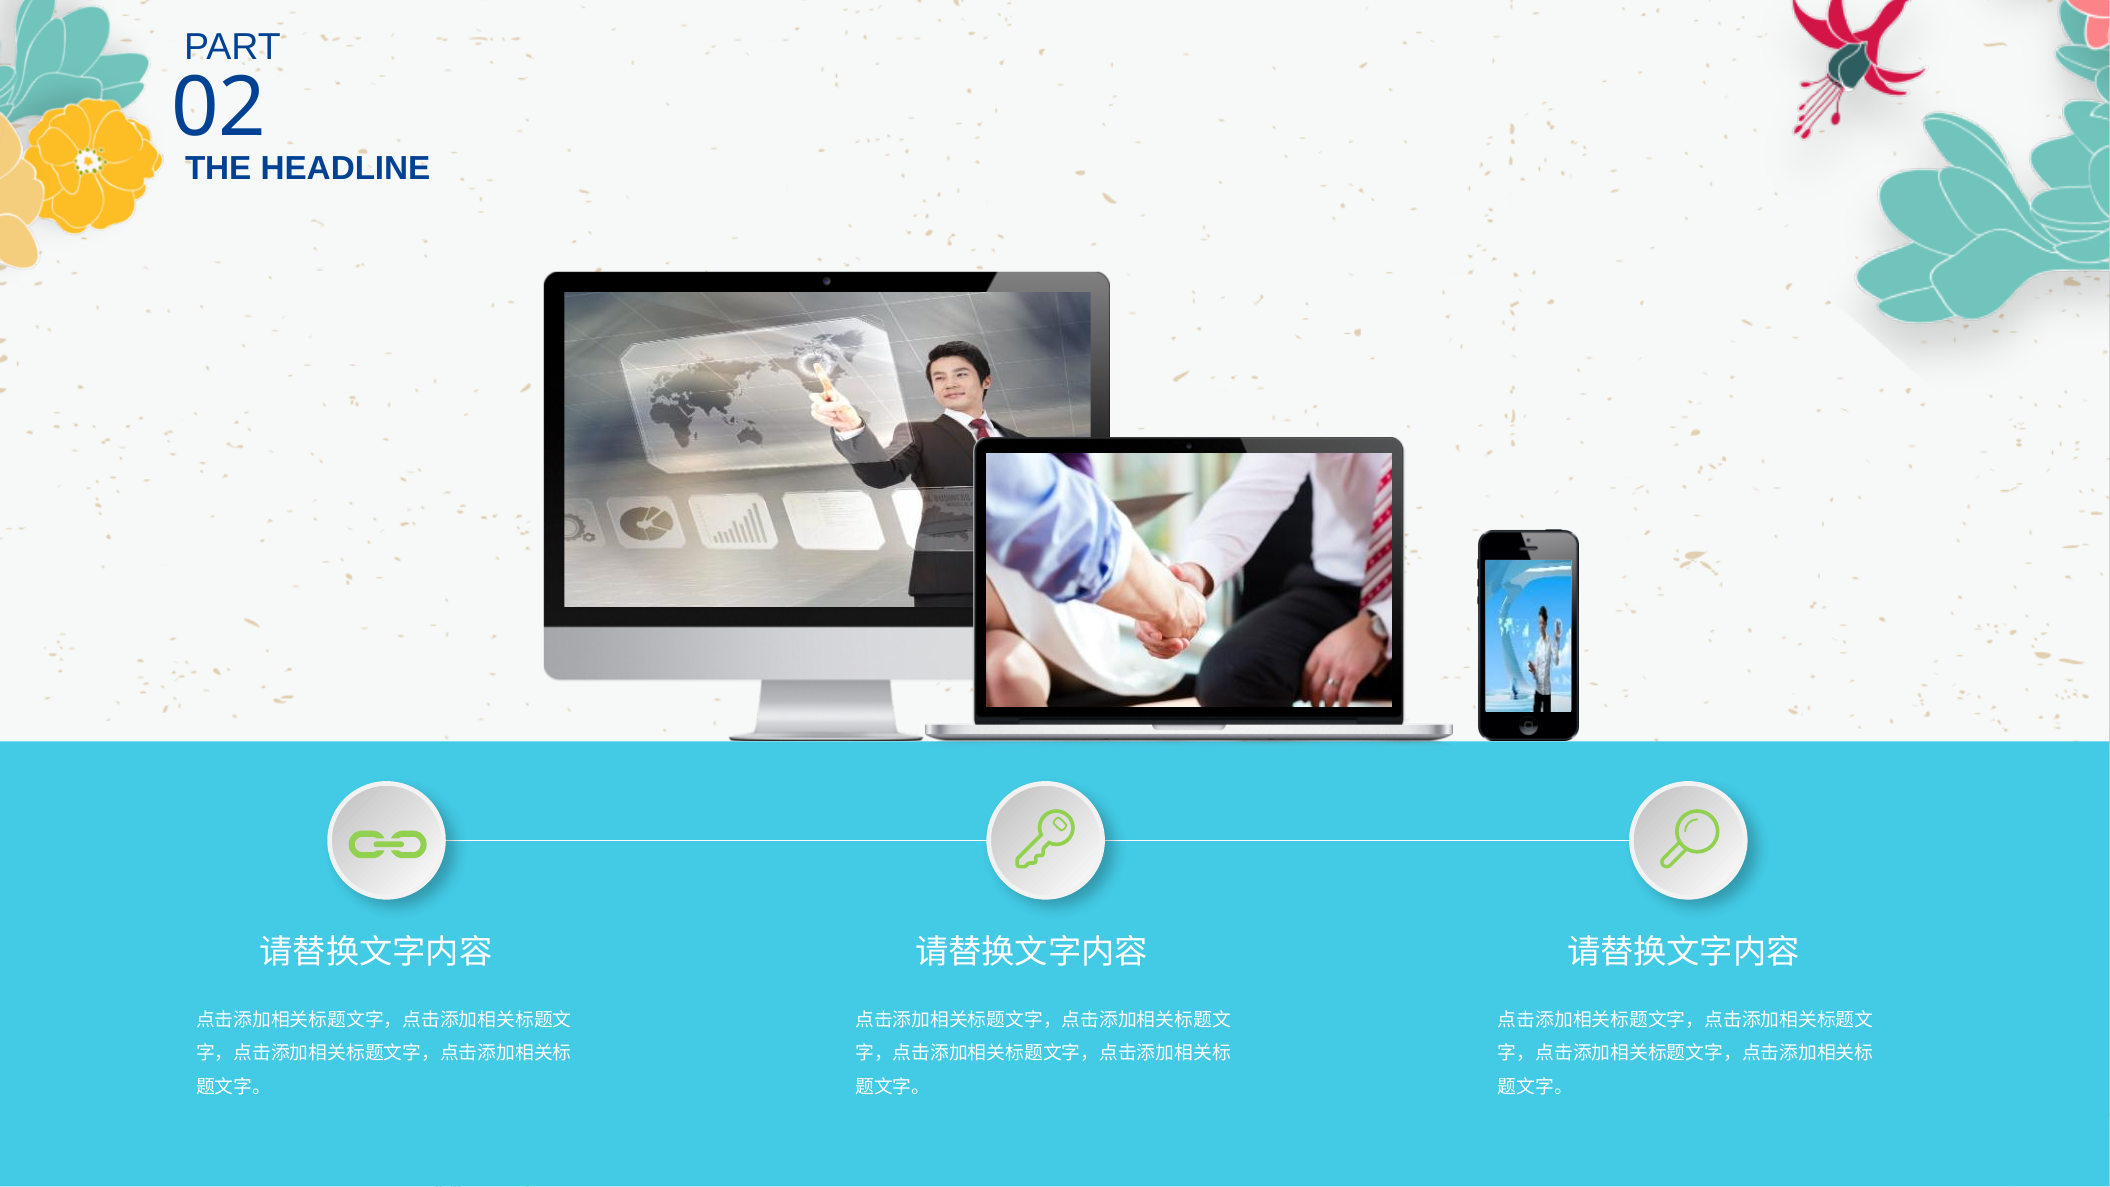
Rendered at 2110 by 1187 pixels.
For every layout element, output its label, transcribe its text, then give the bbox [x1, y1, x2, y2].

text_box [1483, 783, 1895, 1102]
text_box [181, 783, 594, 1102]
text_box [543, 271, 1579, 756]
text_box [0, 740, 2110, 1187]
text_box PART [169, 14, 296, 75]
picture [1518, 0, 2110, 494]
picture [0, 0, 2110, 740]
text_box THE HEADLINE [170, 138, 446, 194]
text_box 02 [156, 44, 281, 159]
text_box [840, 783, 1253, 1102]
